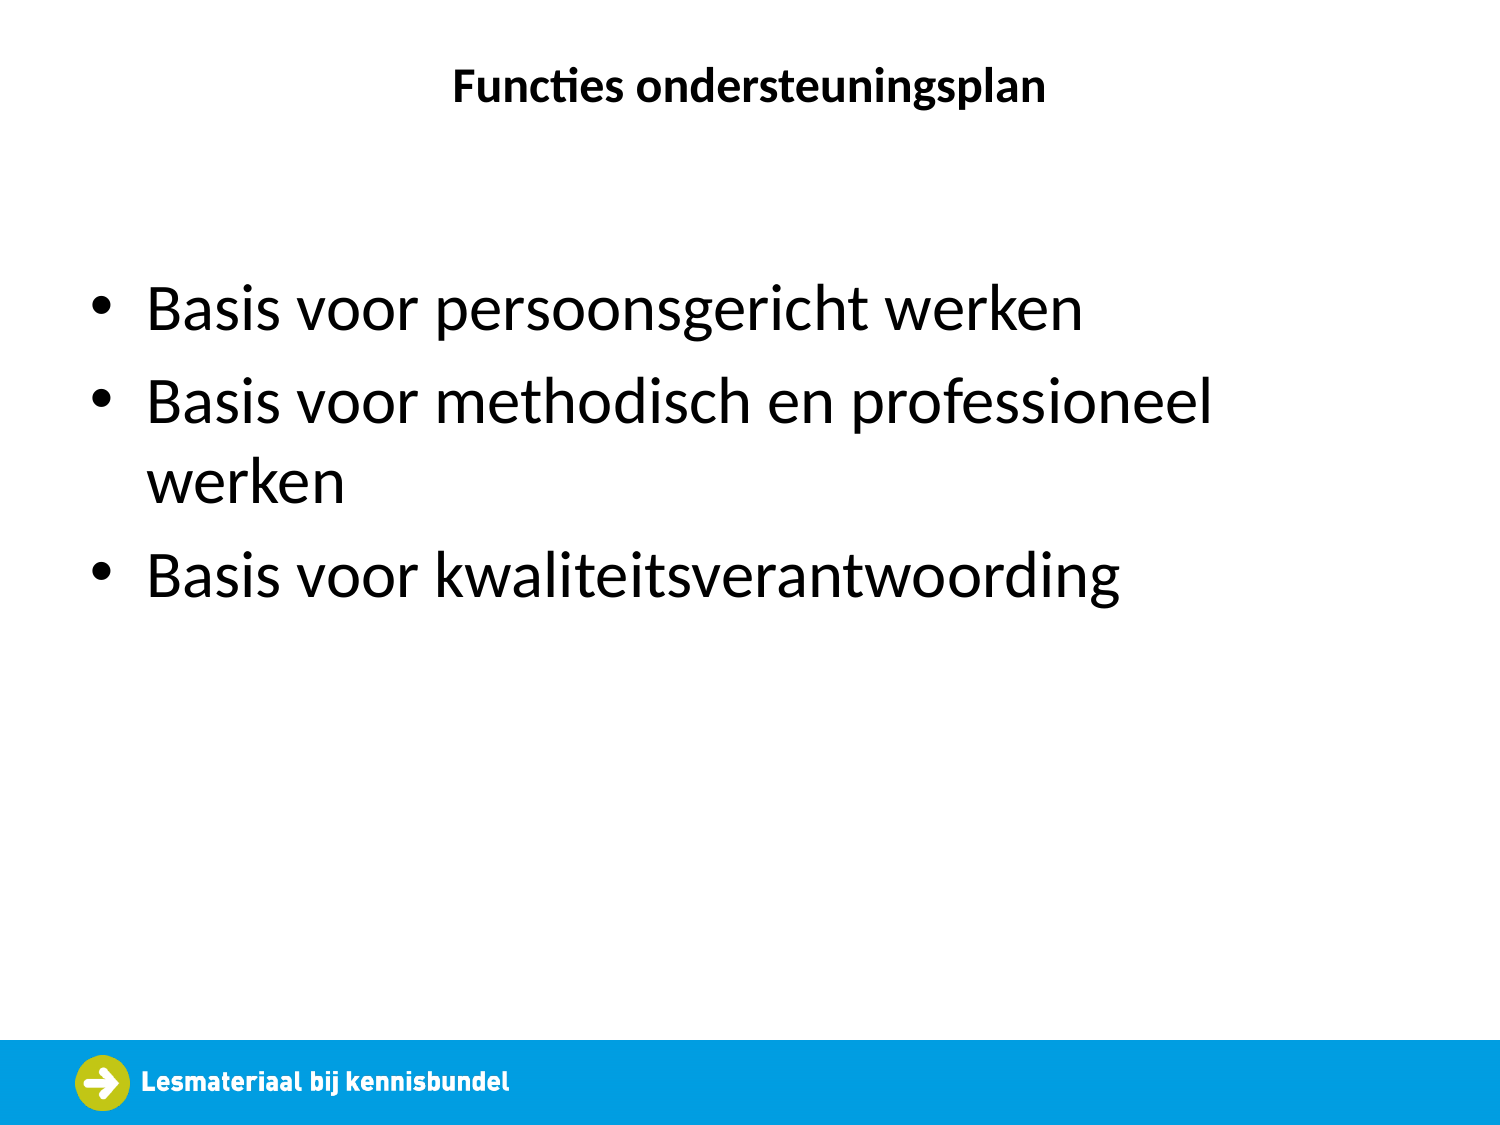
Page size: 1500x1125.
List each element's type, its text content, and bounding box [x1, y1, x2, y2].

picture [186, 1076, 205, 1090]
picture [361, 1076, 373, 1090]
picture [428, 1072, 439, 1090]
picture [443, 1076, 454, 1090]
picture [222, 1073, 229, 1090]
picture [377, 1076, 388, 1090]
picture [267, 1076, 277, 1090]
picture [208, 1076, 219, 1090]
picture [76, 1056, 129, 1110]
picture [415, 1076, 425, 1090]
picture [296, 1072, 301, 1090]
picture [347, 1072, 358, 1090]
picture [458, 1076, 470, 1090]
picture [473, 1072, 484, 1090]
picture [172, 1076, 182, 1091]
picture [392, 1076, 403, 1090]
picture [488, 1076, 500, 1090]
picture [157, 1076, 169, 1091]
picture [407, 1077, 411, 1090]
picture [503, 1072, 508, 1090]
list Basis voor persoonsgericht werken Basis voor methodisch en professioneel werken Basis voor kwaliteitsverantwoording [75, 163, 1425, 975]
picture [281, 1076, 291, 1090]
picture [326, 1077, 330, 1090]
picture [312, 1072, 323, 1090]
picture [247, 1076, 256, 1090]
title Functies ondersteuningsplan [75, 45, 1425, 134]
picture [331, 1077, 337, 1095]
picture [143, 1072, 154, 1090]
picture [232, 1076, 244, 1091]
